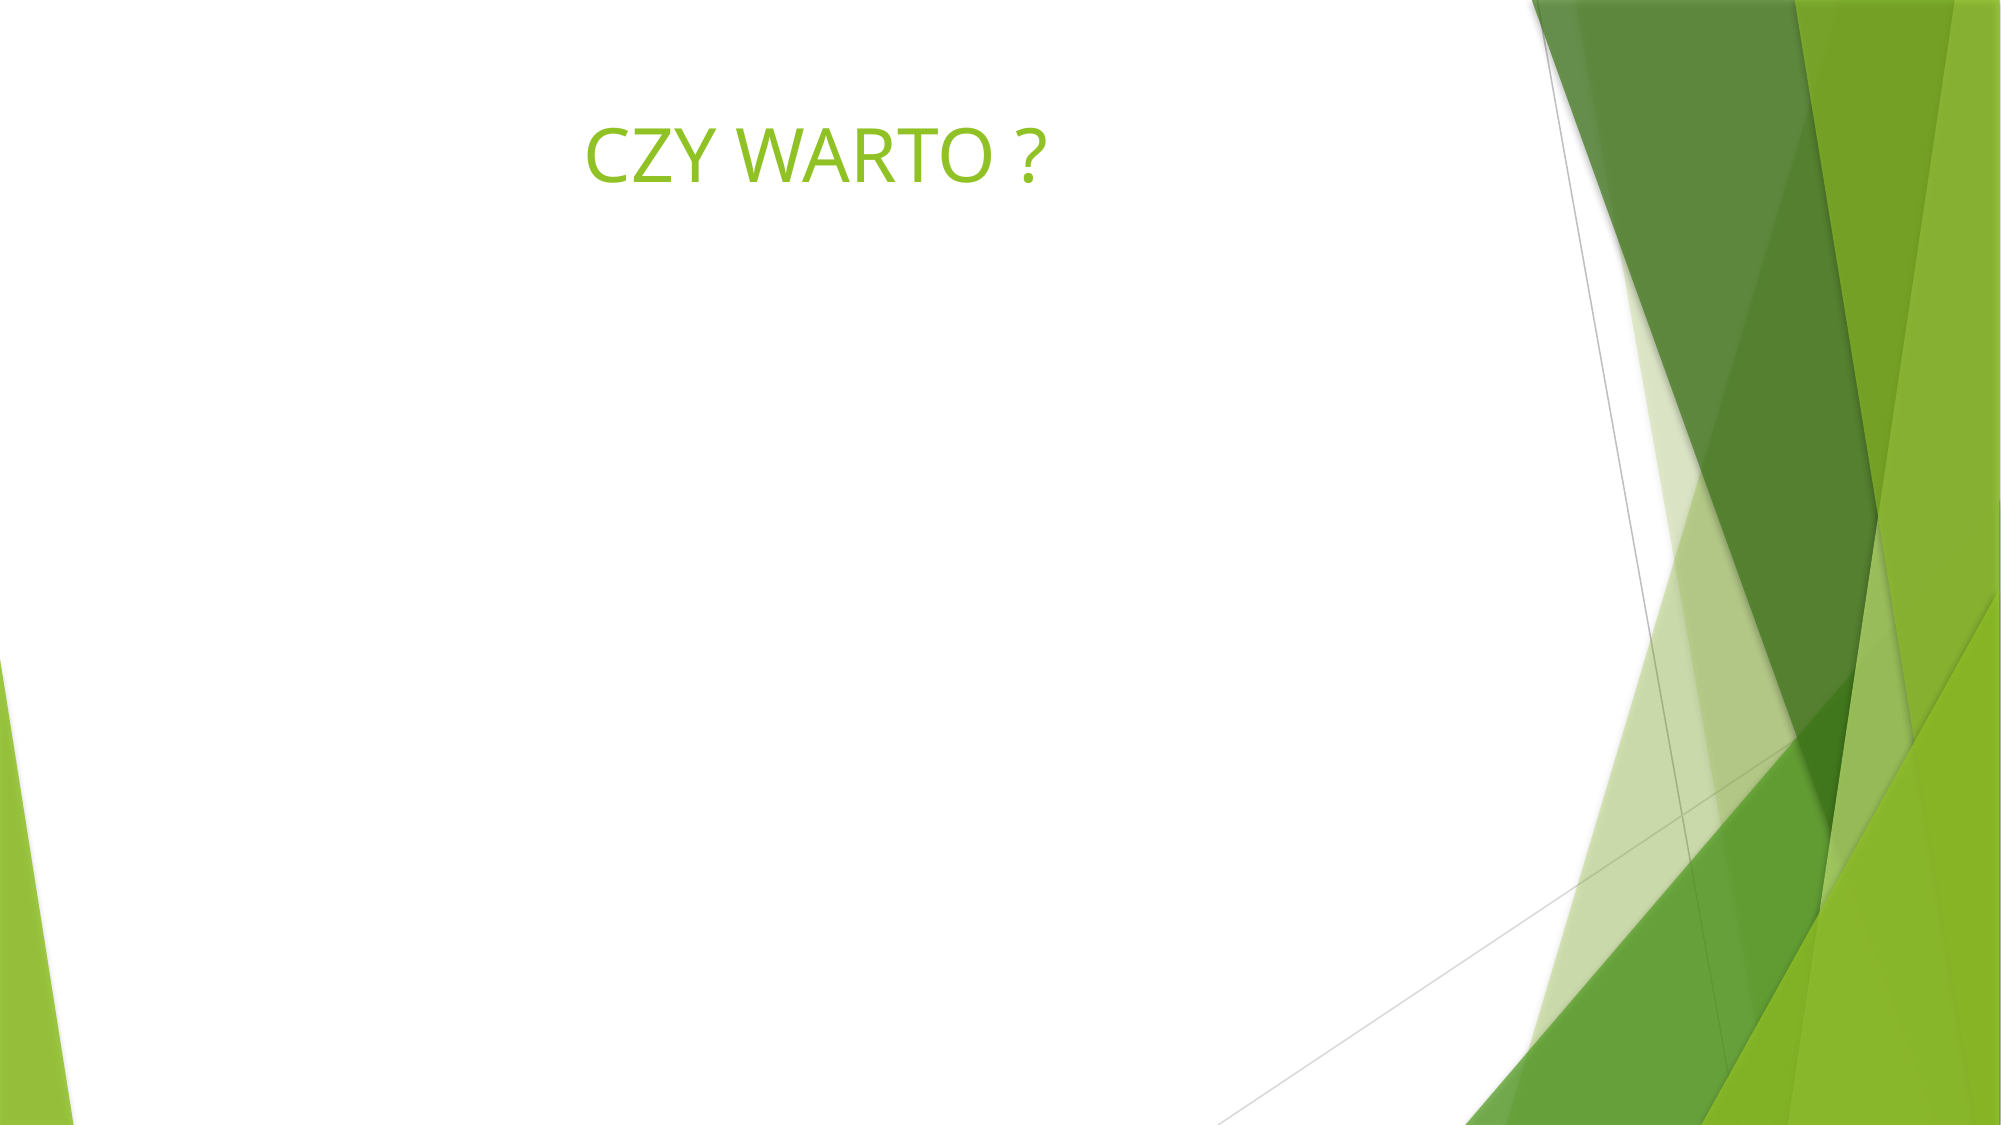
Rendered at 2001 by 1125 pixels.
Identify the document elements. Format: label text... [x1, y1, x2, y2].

title CZY WARTO ? [111, 99, 1522, 317]
